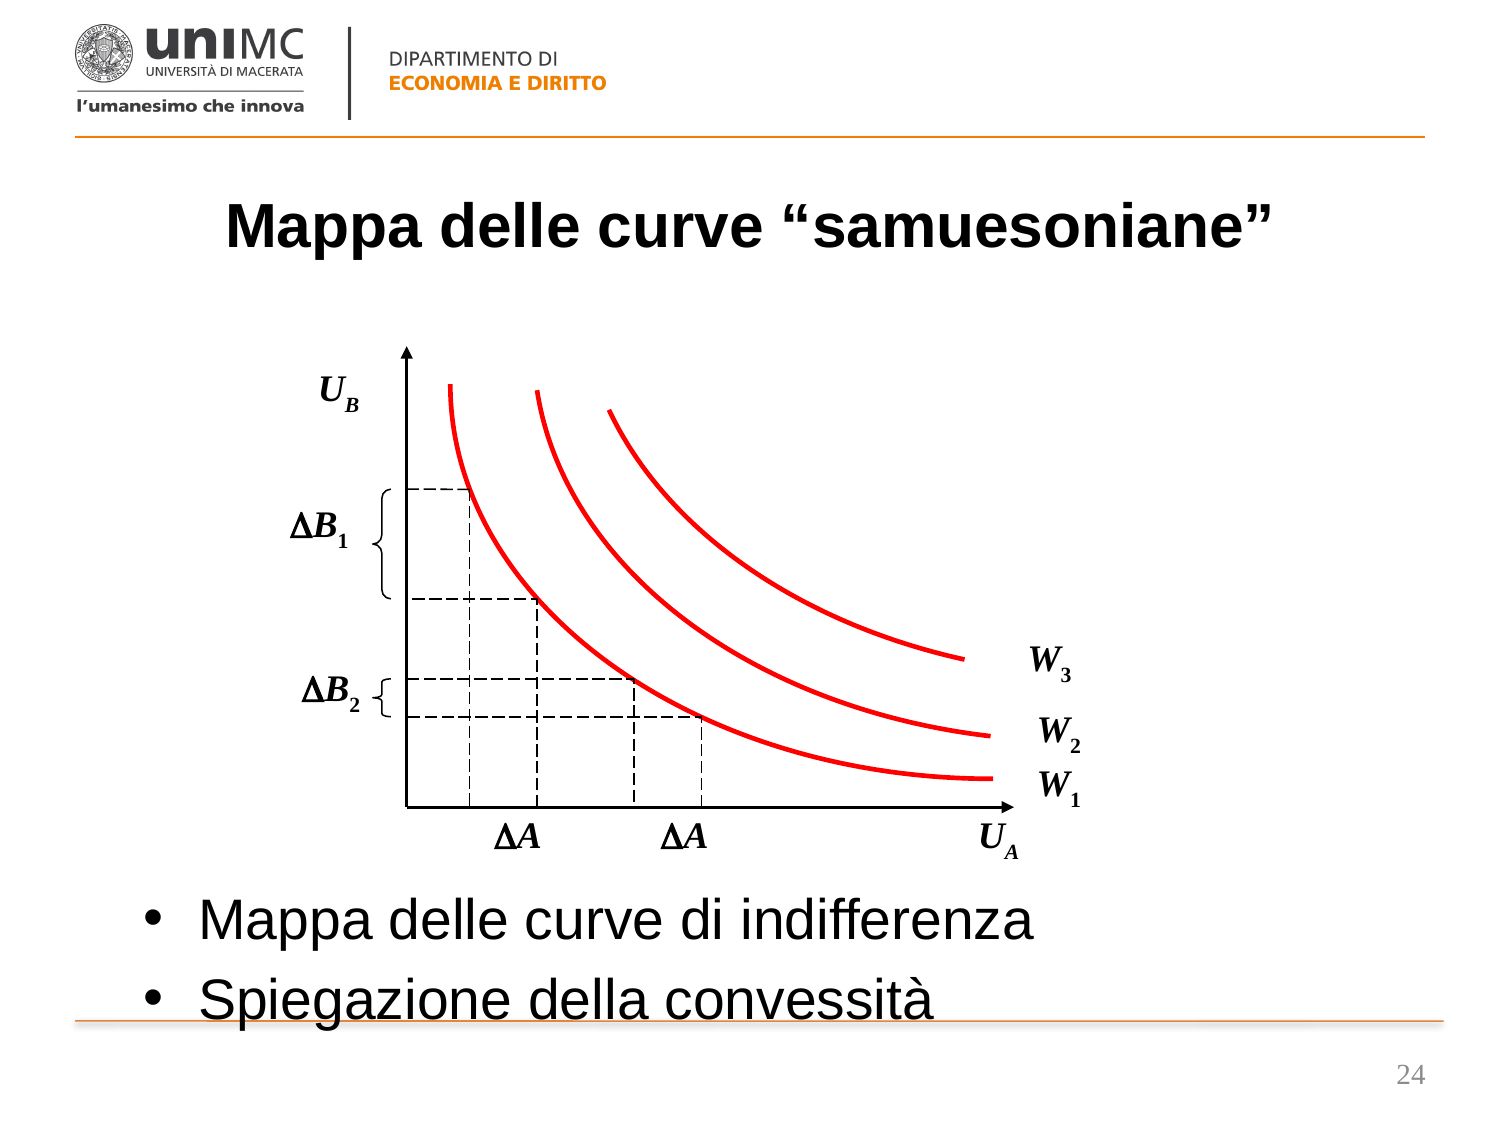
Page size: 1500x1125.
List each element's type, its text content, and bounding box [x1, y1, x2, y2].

picture [75, 24, 1425, 138]
title Mappa delle curve “samuesoniane” [75, 176, 1425, 269]
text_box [245, 281, 1137, 900]
list Mappa delle curve di indifferenza Spiegazione della convessità [128, 874, 1404, 1039]
slide_number 24 [1091, 1042, 1442, 1103]
